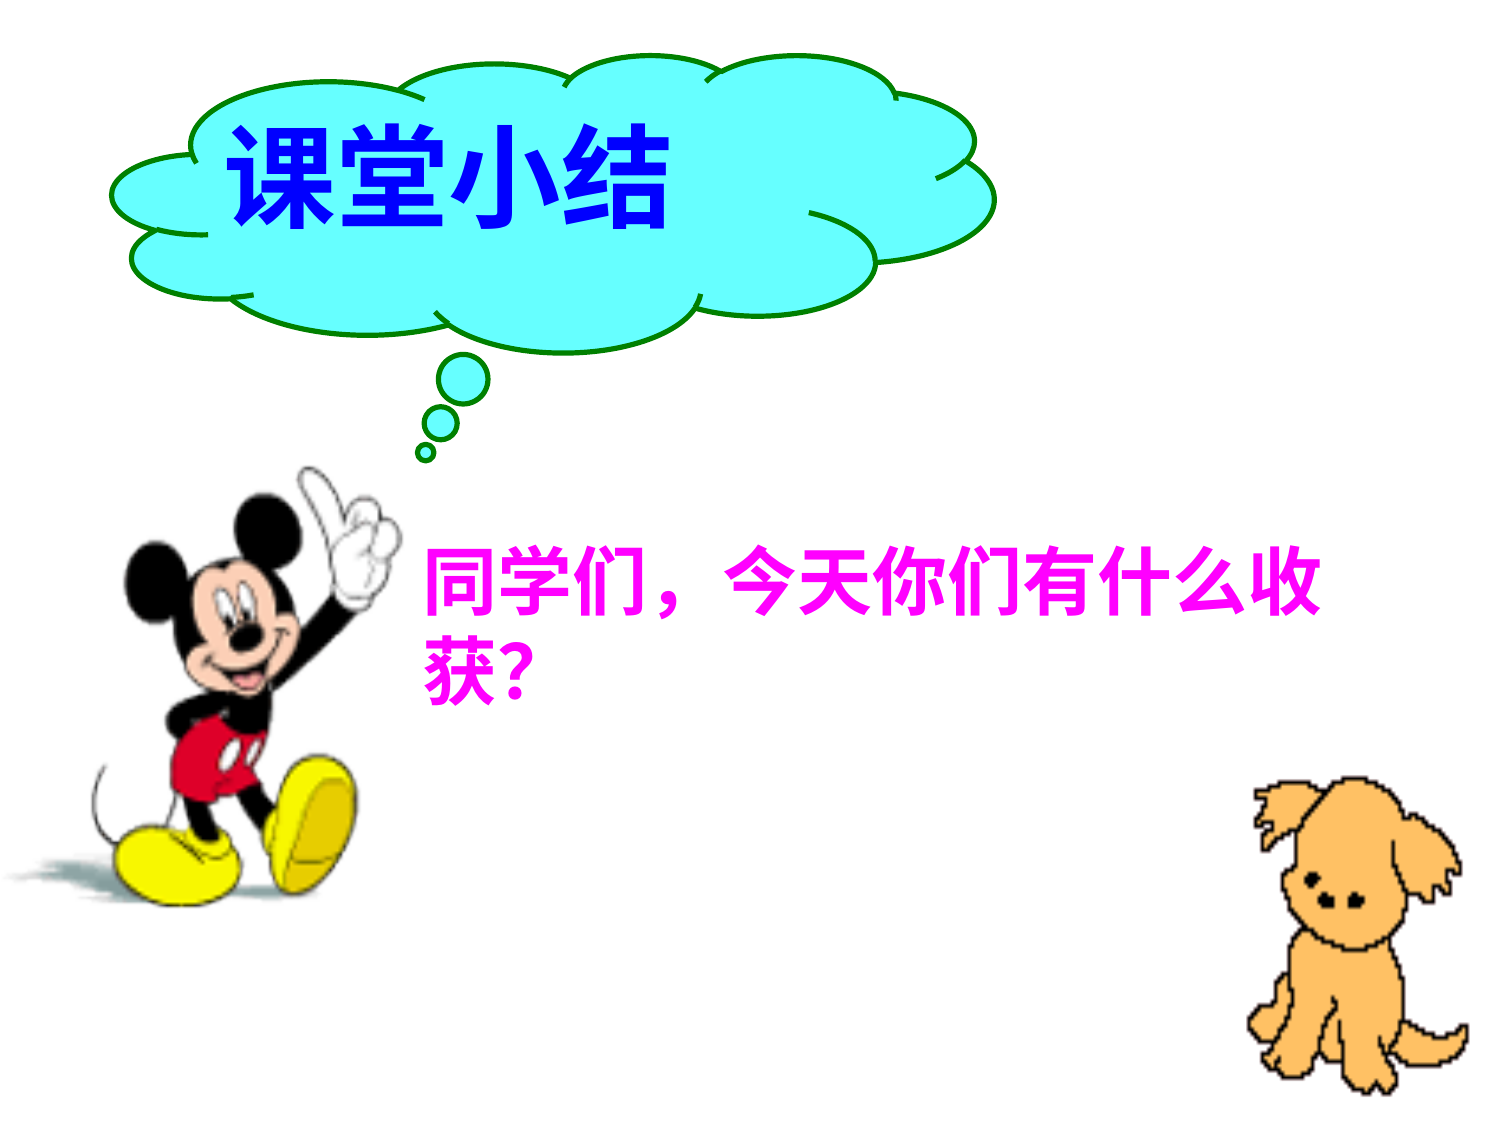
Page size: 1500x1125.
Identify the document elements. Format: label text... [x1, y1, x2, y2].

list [0, 432, 408, 918]
picture [1235, 754, 1500, 1125]
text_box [111, 54, 1068, 353]
text_box 同学们，今天你们有什么收获？ [412, 527, 1388, 722]
